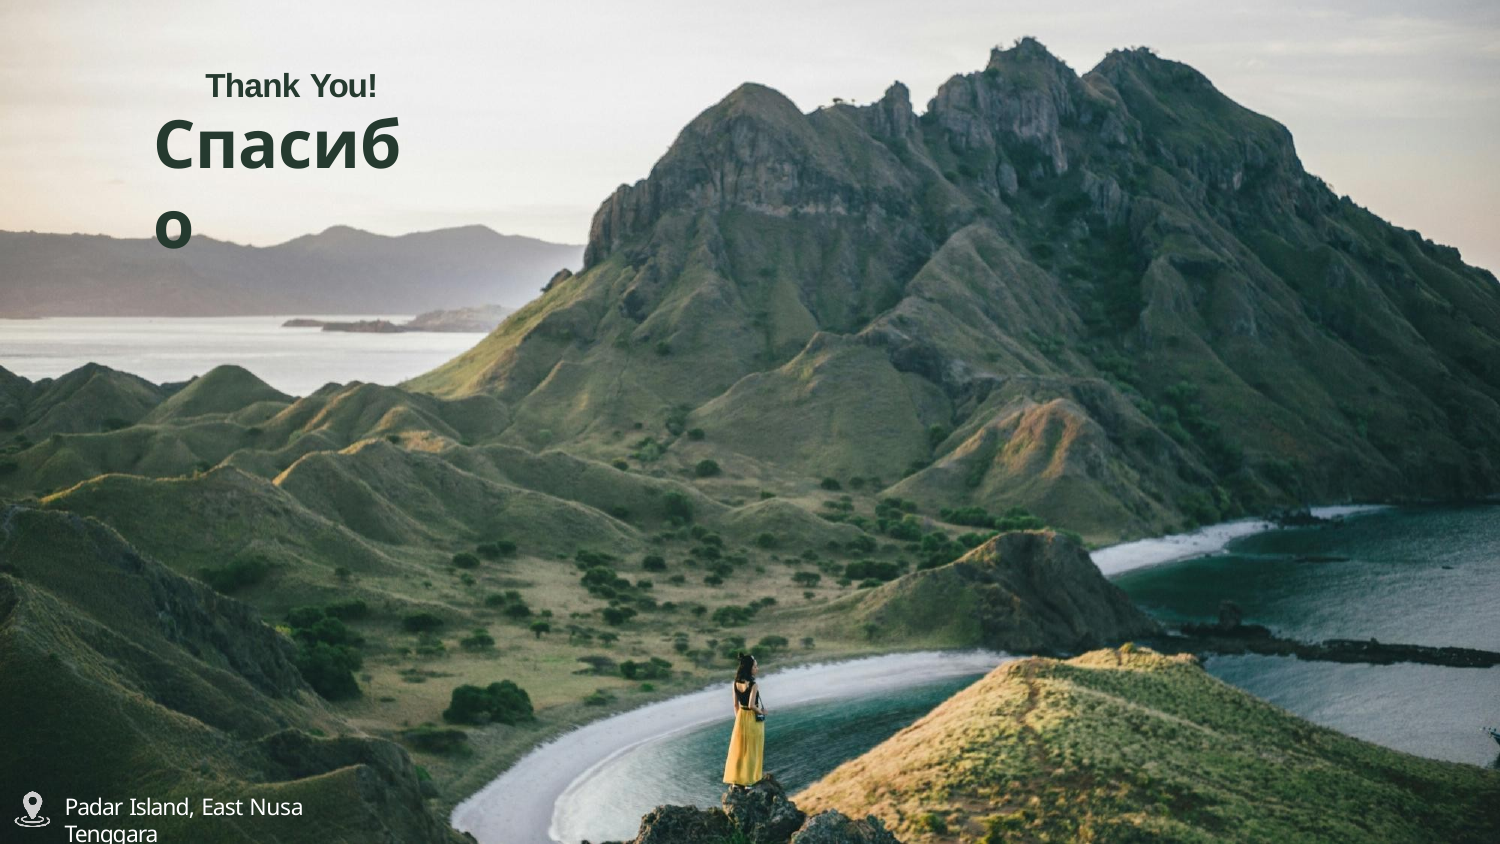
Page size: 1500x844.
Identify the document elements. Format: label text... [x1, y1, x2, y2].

title Спасибо [151, 99, 432, 263]
text_box Thank You! [203, 62, 381, 99]
text_box Padar Island, East Nusa Tenggara [62, 790, 370, 844]
picture [0, 0, 1500, 844]
